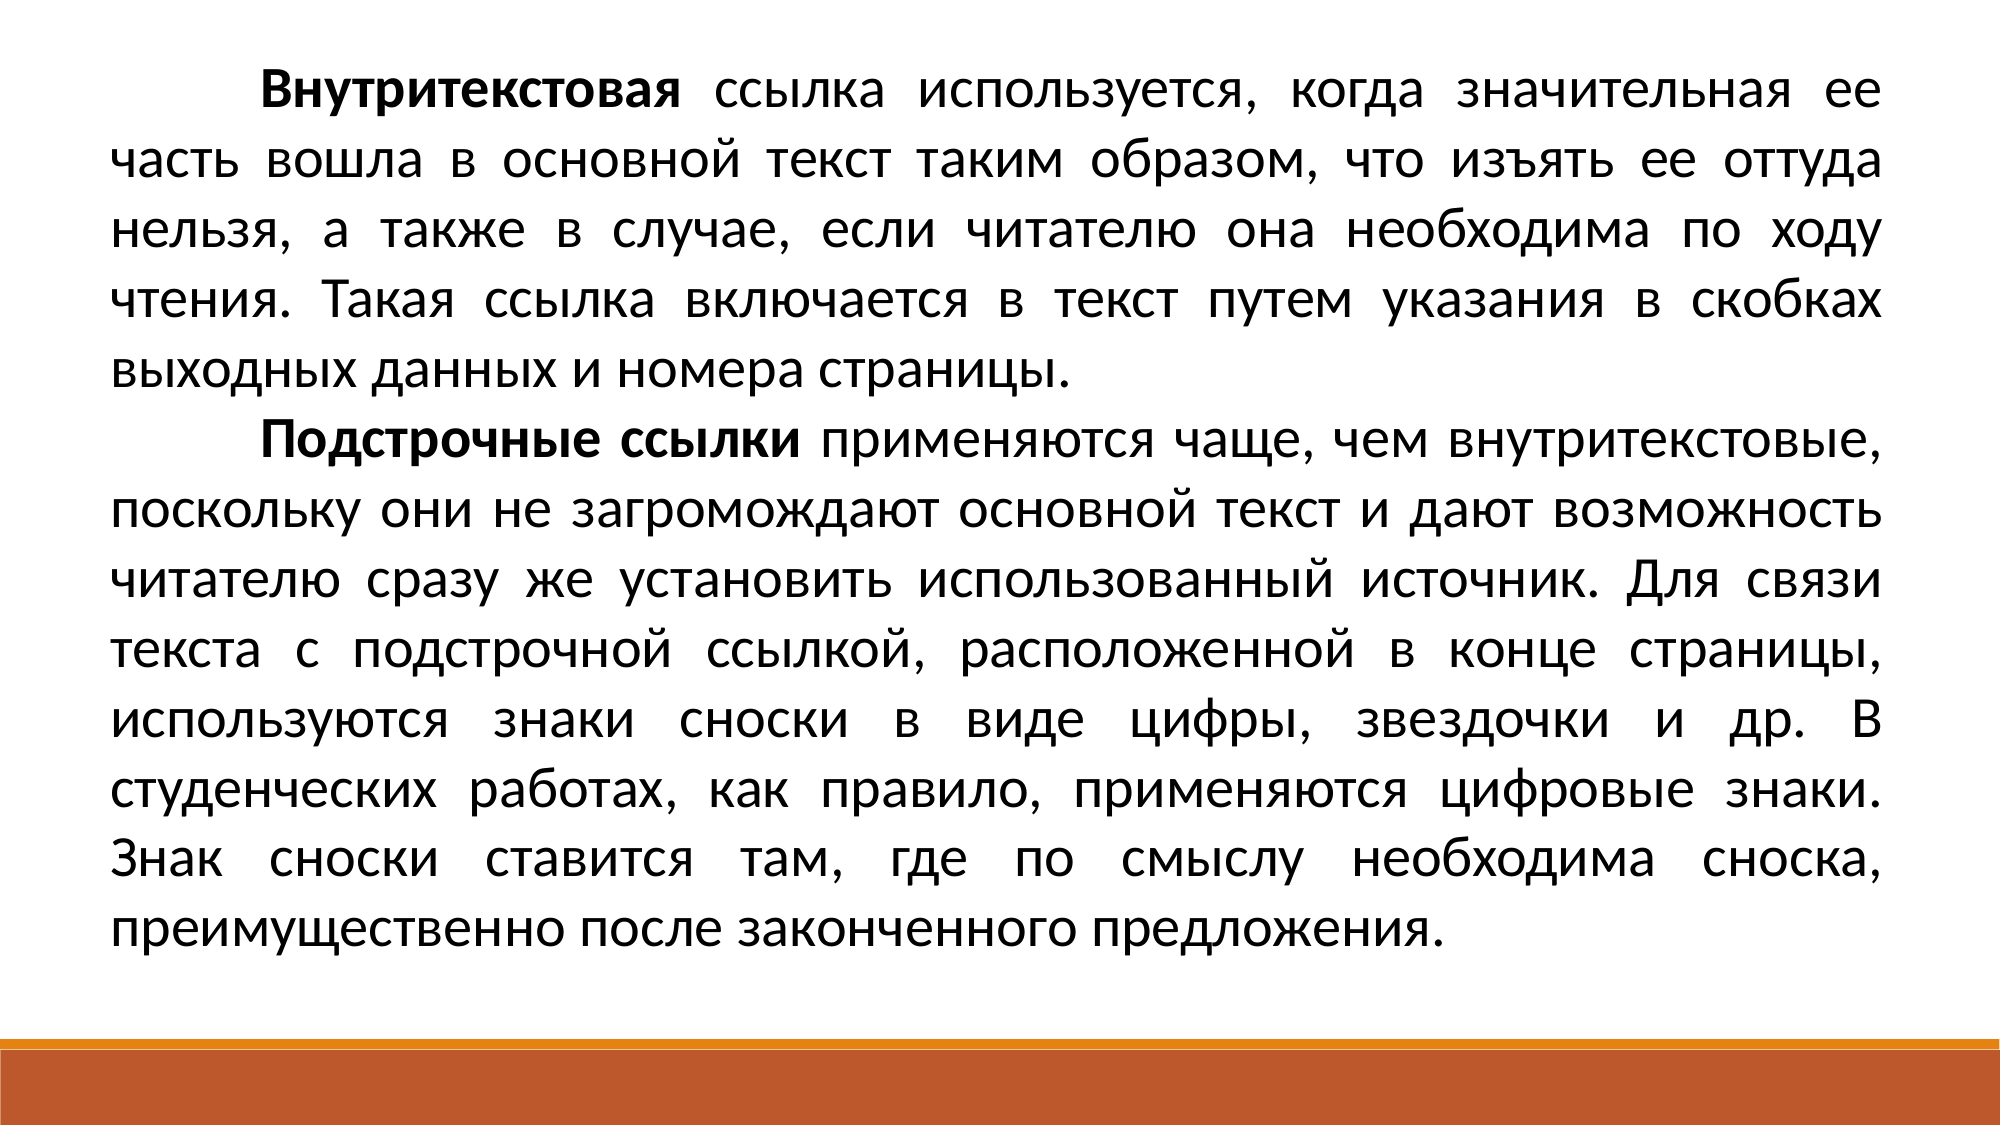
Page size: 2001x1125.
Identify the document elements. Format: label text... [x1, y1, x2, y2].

text_box Внутритекстовая ссылка используется, когда значительная ее часть вошла в основной текст таким образом, что изъять ее оттуда нельзя, а также в случае, если читателю она необходима по ходу чтения. Такая ссылка включается в текст путем указания в скобках выходных данных и номера страницы. Подстрочные ссылки применяются чаще, чем внутритекстовые, поскольку они не загромождают основной текст и дают возможность читателю сразу же установить использованный источник. Для связи текста с подстрочной ссылкой, расположенной в конце страницы, используются знаки сноски в виде цифры, звездочки и др. В студенческих работах, как правило, применяются цифровые знаки. Знак сноски ставится там, где по смыслу необходима сноска, преимущественно после законченного предложения. [95, 41, 1898, 966]
